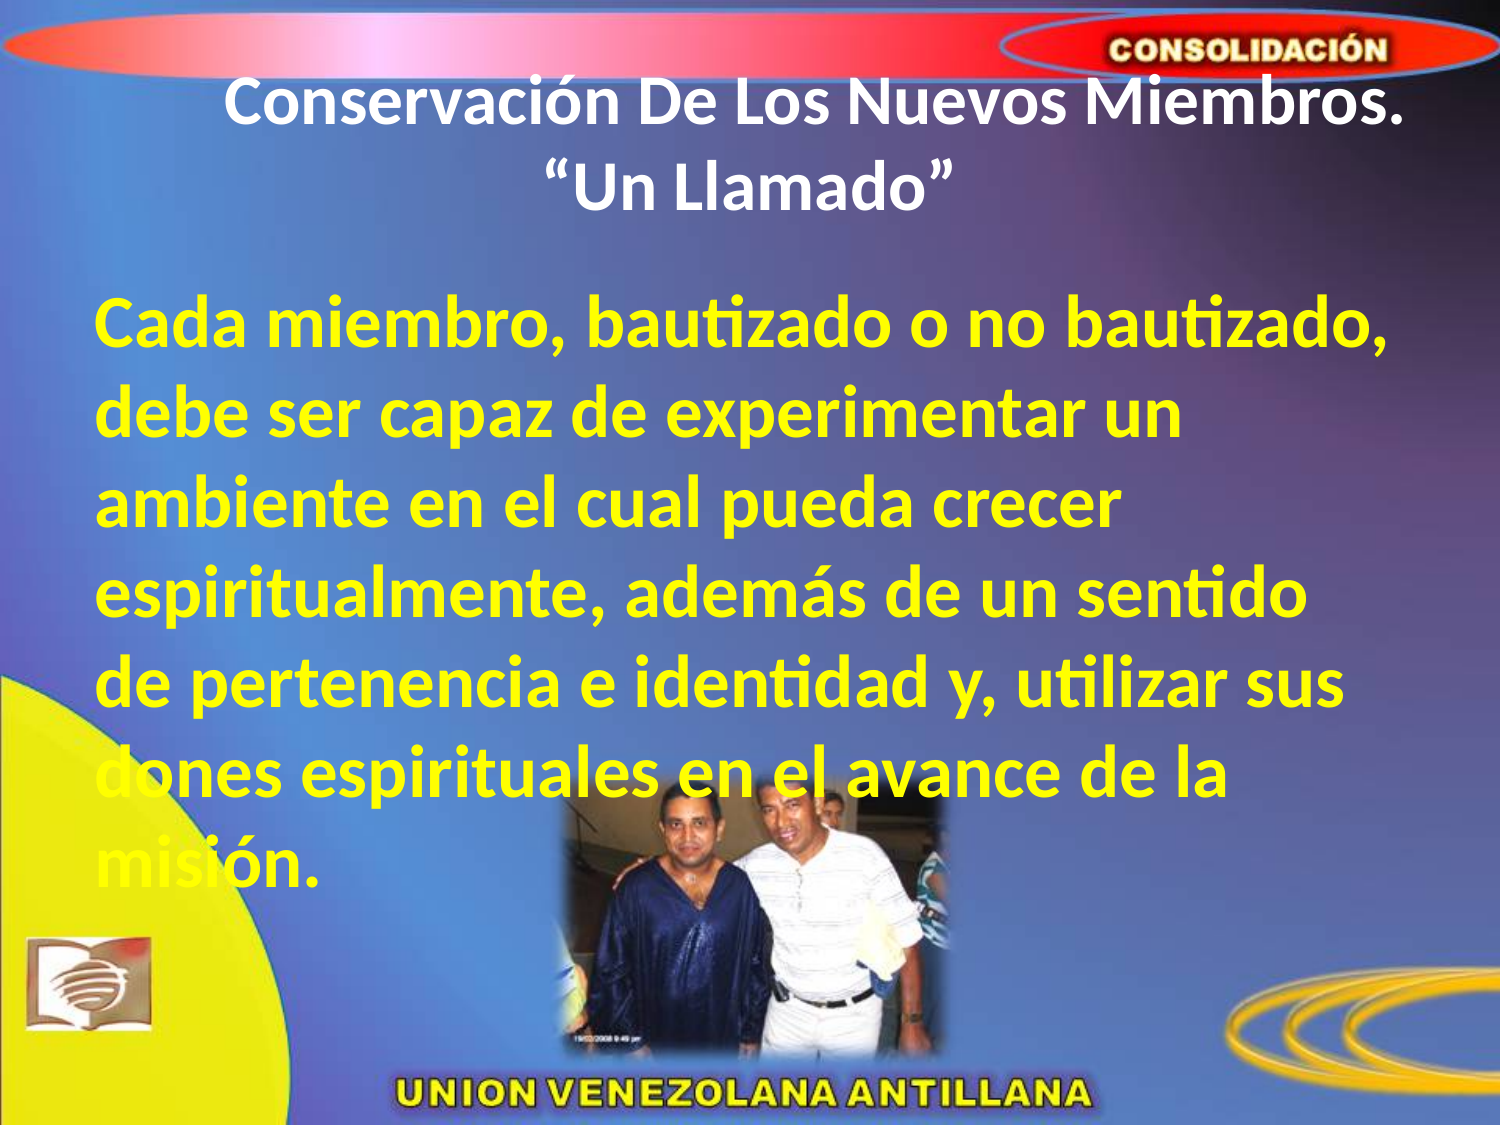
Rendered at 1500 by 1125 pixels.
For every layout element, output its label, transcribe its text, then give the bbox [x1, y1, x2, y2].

title Conservación De Los Nuevos Miembros. “Un Llamado” [75, 45, 1425, 233]
picture [0, 0, 1500, 1125]
list Cada miembro, bautizado o no bautizado, debe ser capaz de experimentar un ambiente en el cual pueda crecer espiritualmente, además de un sentido de pertenencia e identidad y, utilizar sus dones espirituales en el avance de la misión. [23, 265, 1418, 1008]
